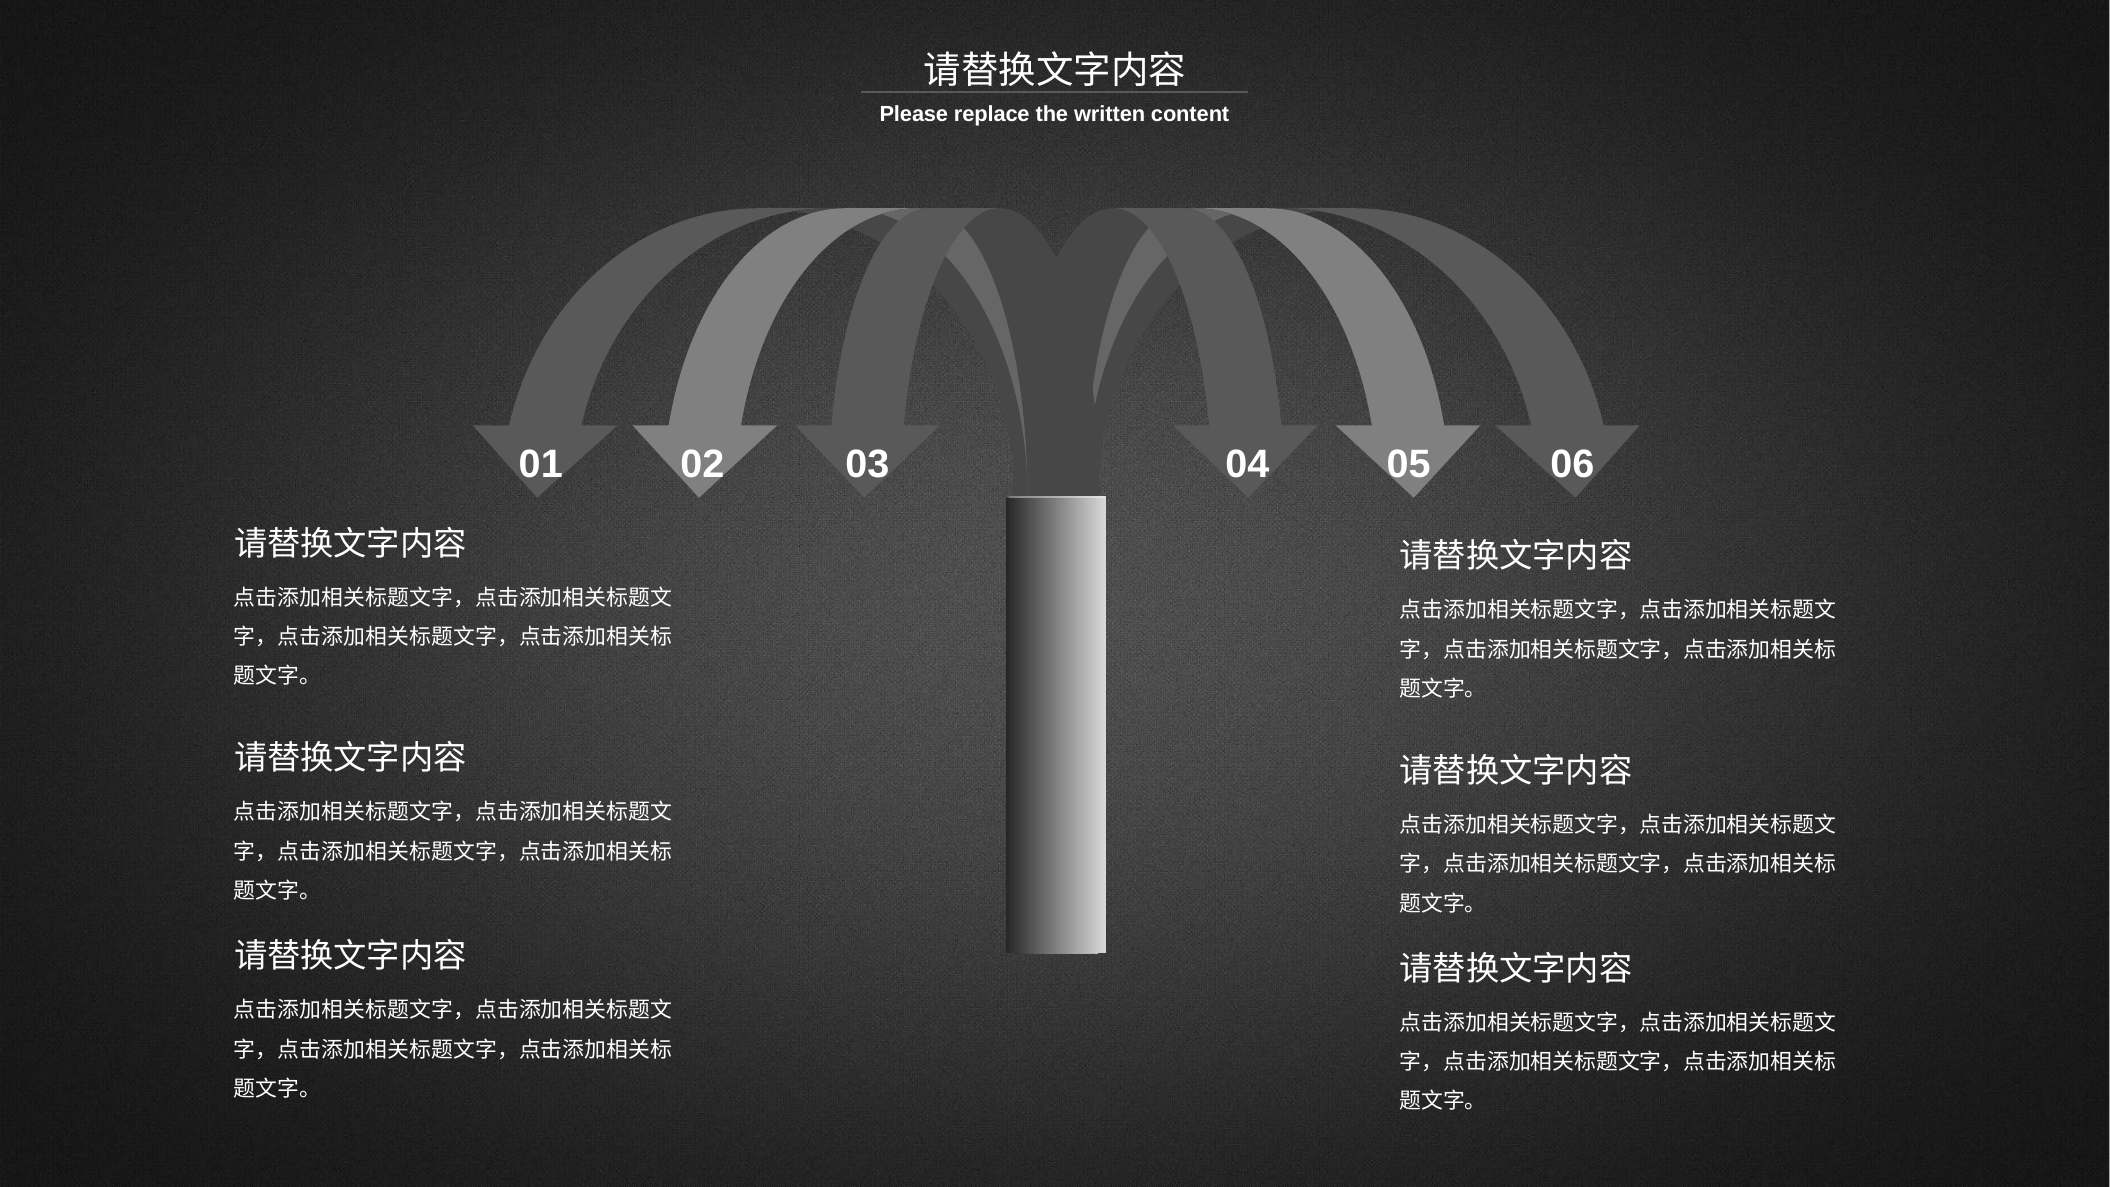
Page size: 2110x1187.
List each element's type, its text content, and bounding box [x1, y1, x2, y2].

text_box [1100, 208, 1649, 498]
text_box 请替换文字内容 [219, 514, 583, 562]
text_box 请替换文字内容 [908, 93, 1201, 99]
text_box 点击添加相关标题文字，点击添加相关标题文字，点击添加相关标题文字，点击添加相关标题文字。 [1385, 790, 1851, 923]
text_box Please replace the written content [864, 93, 1245, 133]
text_box [1005, 498, 1107, 954]
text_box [464, 208, 1100, 498]
text_box 请替换文字内容 [908, 39, 1201, 91]
text_box 点击添加相关标题文字，点击添加相关标题文字，点击添加相关标题文字，点击添加相关标题文字。 [1385, 575, 1851, 709]
text_box 点击添加相关标题文字，点击添加相关标题文字，点击添加相关标题文字，点击添加相关标题文字。 [219, 777, 688, 911]
text_box 点击添加相关标题文字，点击添加相关标题文字，点击添加相关标题文字，点击添加相关标题文字。 [219, 975, 688, 1109]
text_box 请替换文字内容 [1385, 741, 1746, 790]
text_box 点击添加相关标题文字，点击添加相关标题文字，点击添加相关标题文字，点击添加相关标题文字。 [1385, 987, 1851, 1121]
picture [0, 0, 2110, 1187]
text_box 请替换文字内容 [219, 926, 583, 975]
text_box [496, 415, 1618, 487]
text_box 请替换文字内容 [1385, 526, 1746, 575]
text_box 请替换文字内容 [219, 728, 583, 777]
text_box 请替换文字内容 [1385, 939, 1746, 987]
text_box 点击添加相关标题文字，点击添加相关标题文字，点击添加相关标题文字，点击添加相关标题文字。 [219, 562, 688, 696]
